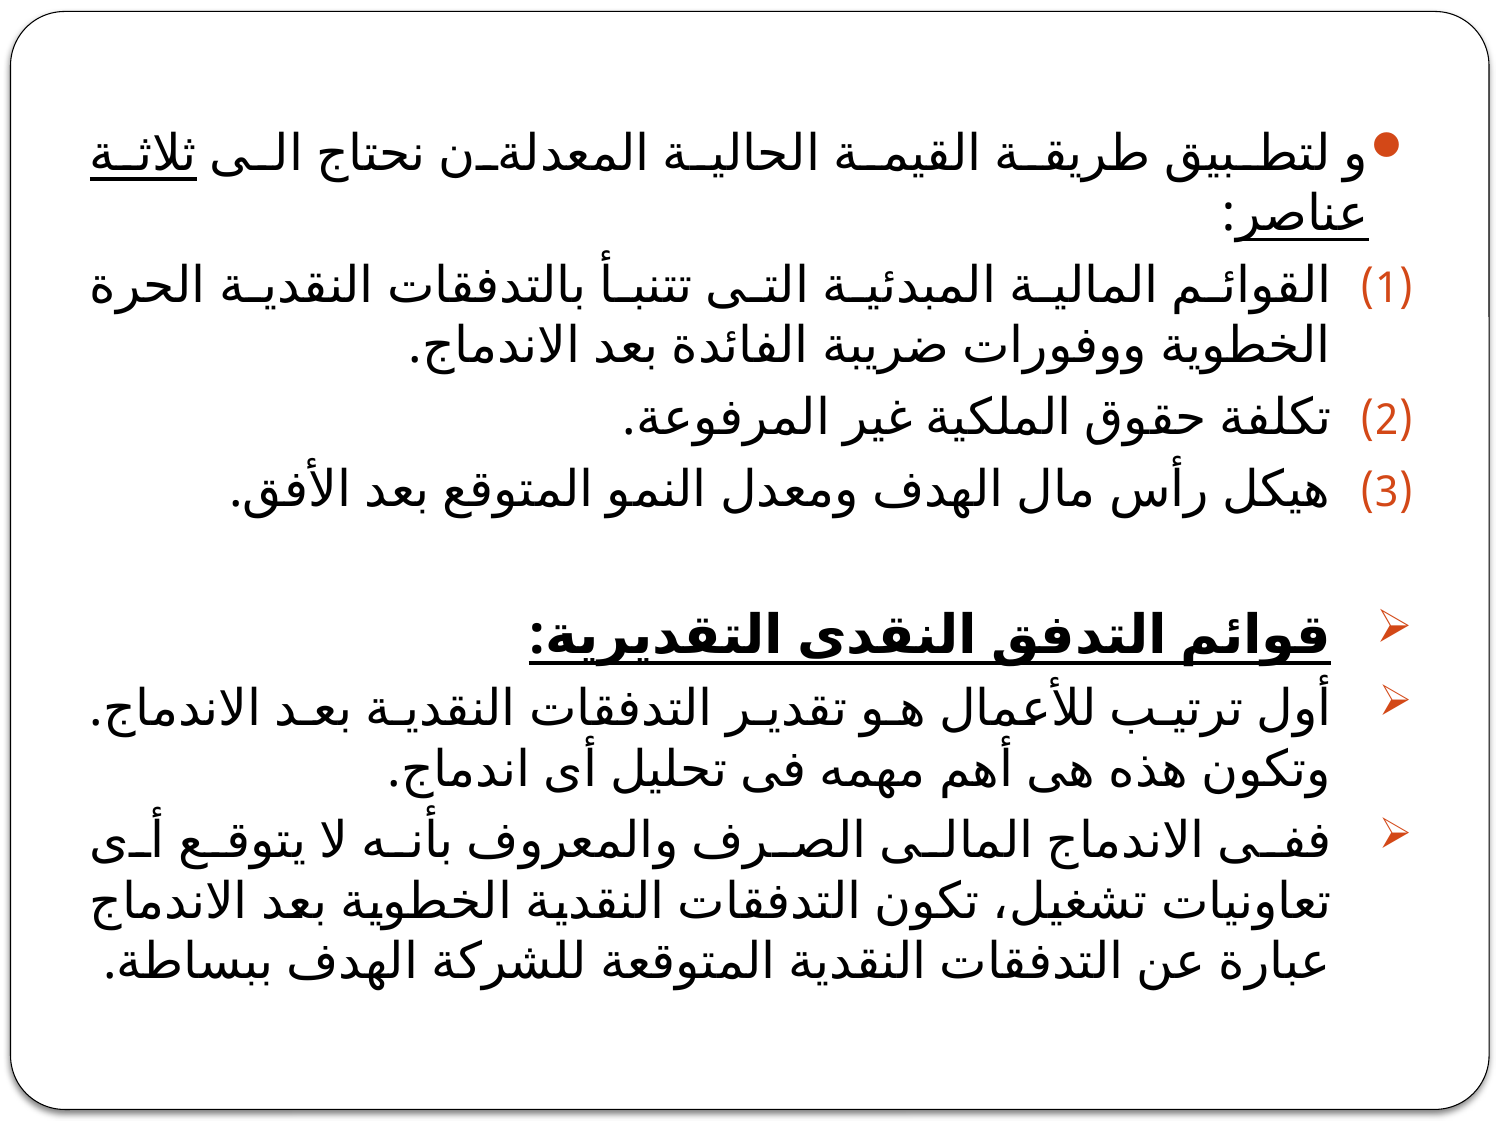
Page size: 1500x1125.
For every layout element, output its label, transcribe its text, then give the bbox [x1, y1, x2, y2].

list و لتطبيق طريقة القيمة الحالية المعدلةن نحتاج الى ثلاثة عناصر: القوائم المالية المبدئية التى تتنبأ بالتدفقات النقدية الحرة الخطوية ووفورات ضريبة الفائدة بعد الاندماج. تكلفة حقوق الملكية غير المرفوعة. هيكل رأس مال الهدف ومعدل النمو المتوقع بعد الأفق. قوائم التدفق النقدى التقديرية: أول ترتيب للأعمال هو تقدير التدفقات النقدية بعد الاندماج. وتكون هذه هى أهم مهمه فى تحليل أى اندماج. ففى الاندماج المالى الصرف والمعروف بأنه لا يتوقع أى تعاونيات تشغيل، تكون التدفقات النقدية الخطوية بعد الاندماج عبارة عن التدفقات النقدية المتوقعة للشركة الهدف ببساطة. [75, 112, 1425, 1050]
